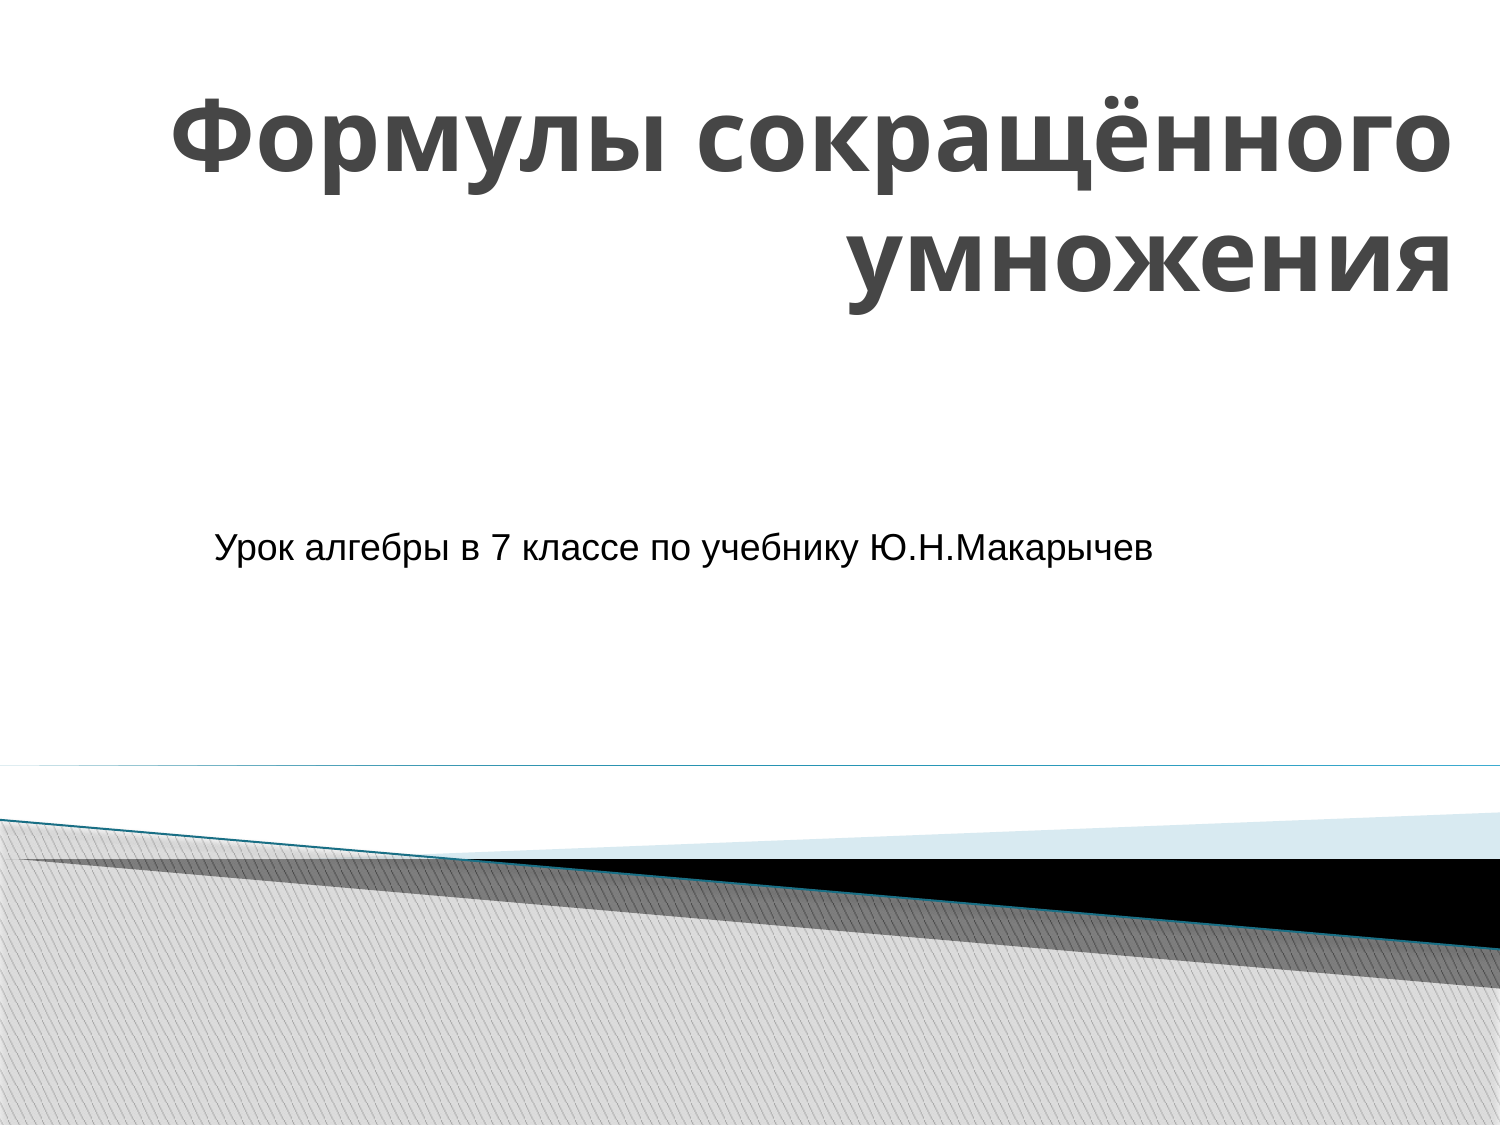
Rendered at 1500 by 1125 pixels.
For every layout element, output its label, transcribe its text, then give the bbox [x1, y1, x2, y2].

title Формулы сокращённого умножения [17, 78, 1471, 320]
picture [5, 859, 1500, 989]
text_box Урок алгебры в 7 классе по учебнику Ю.Н.Макарычев [199, 515, 1243, 576]
